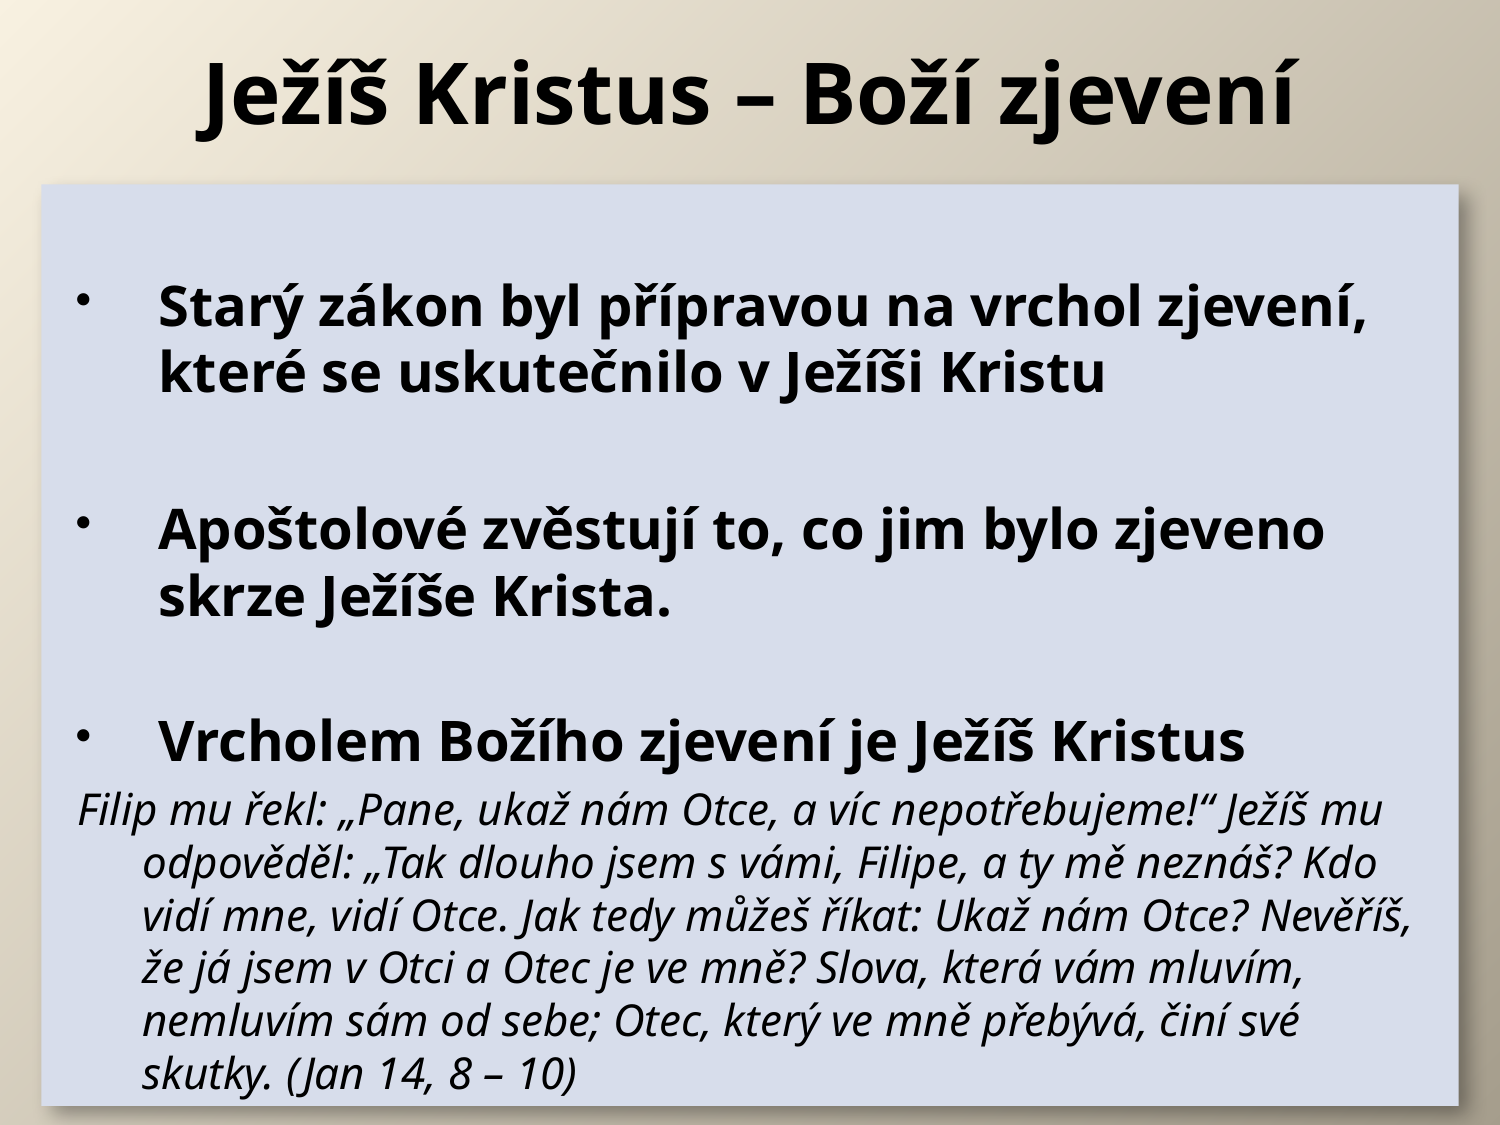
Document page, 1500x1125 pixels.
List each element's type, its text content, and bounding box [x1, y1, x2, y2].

list Starý zákon byl přípravou na vrchol zjevení, které se uskutečnilo v Ježíši Kristu Apoštolové zvěstují to, co jim bylo zjeveno skrze Ježíše Krista. Vrcholem Božího zjevení je Ježíš Kristus Filip mu řekl: „Pane, ukaž nám Otce, a víc nepotřebujeme!“ Ježíš mu odpověděl: „Tak dlouho jsem s vámi, Filipe, a ty mě neznáš? Kdo vidí mne, vidí Otce. Jak tedy můžeš říkat: Ukaž nám Otce? Nevěříš, že já jsem v Otci a Otec je ve mně? Slova, která vám mluvím, nemluvím sám od sebe; Otec, který ve mně přebývá, činí své skutky. (Jan 14, 8 – 10) [41, 184, 1459, 1107]
title Ježíš Kristus – Boží zjevení [17, 19, 1483, 161]
